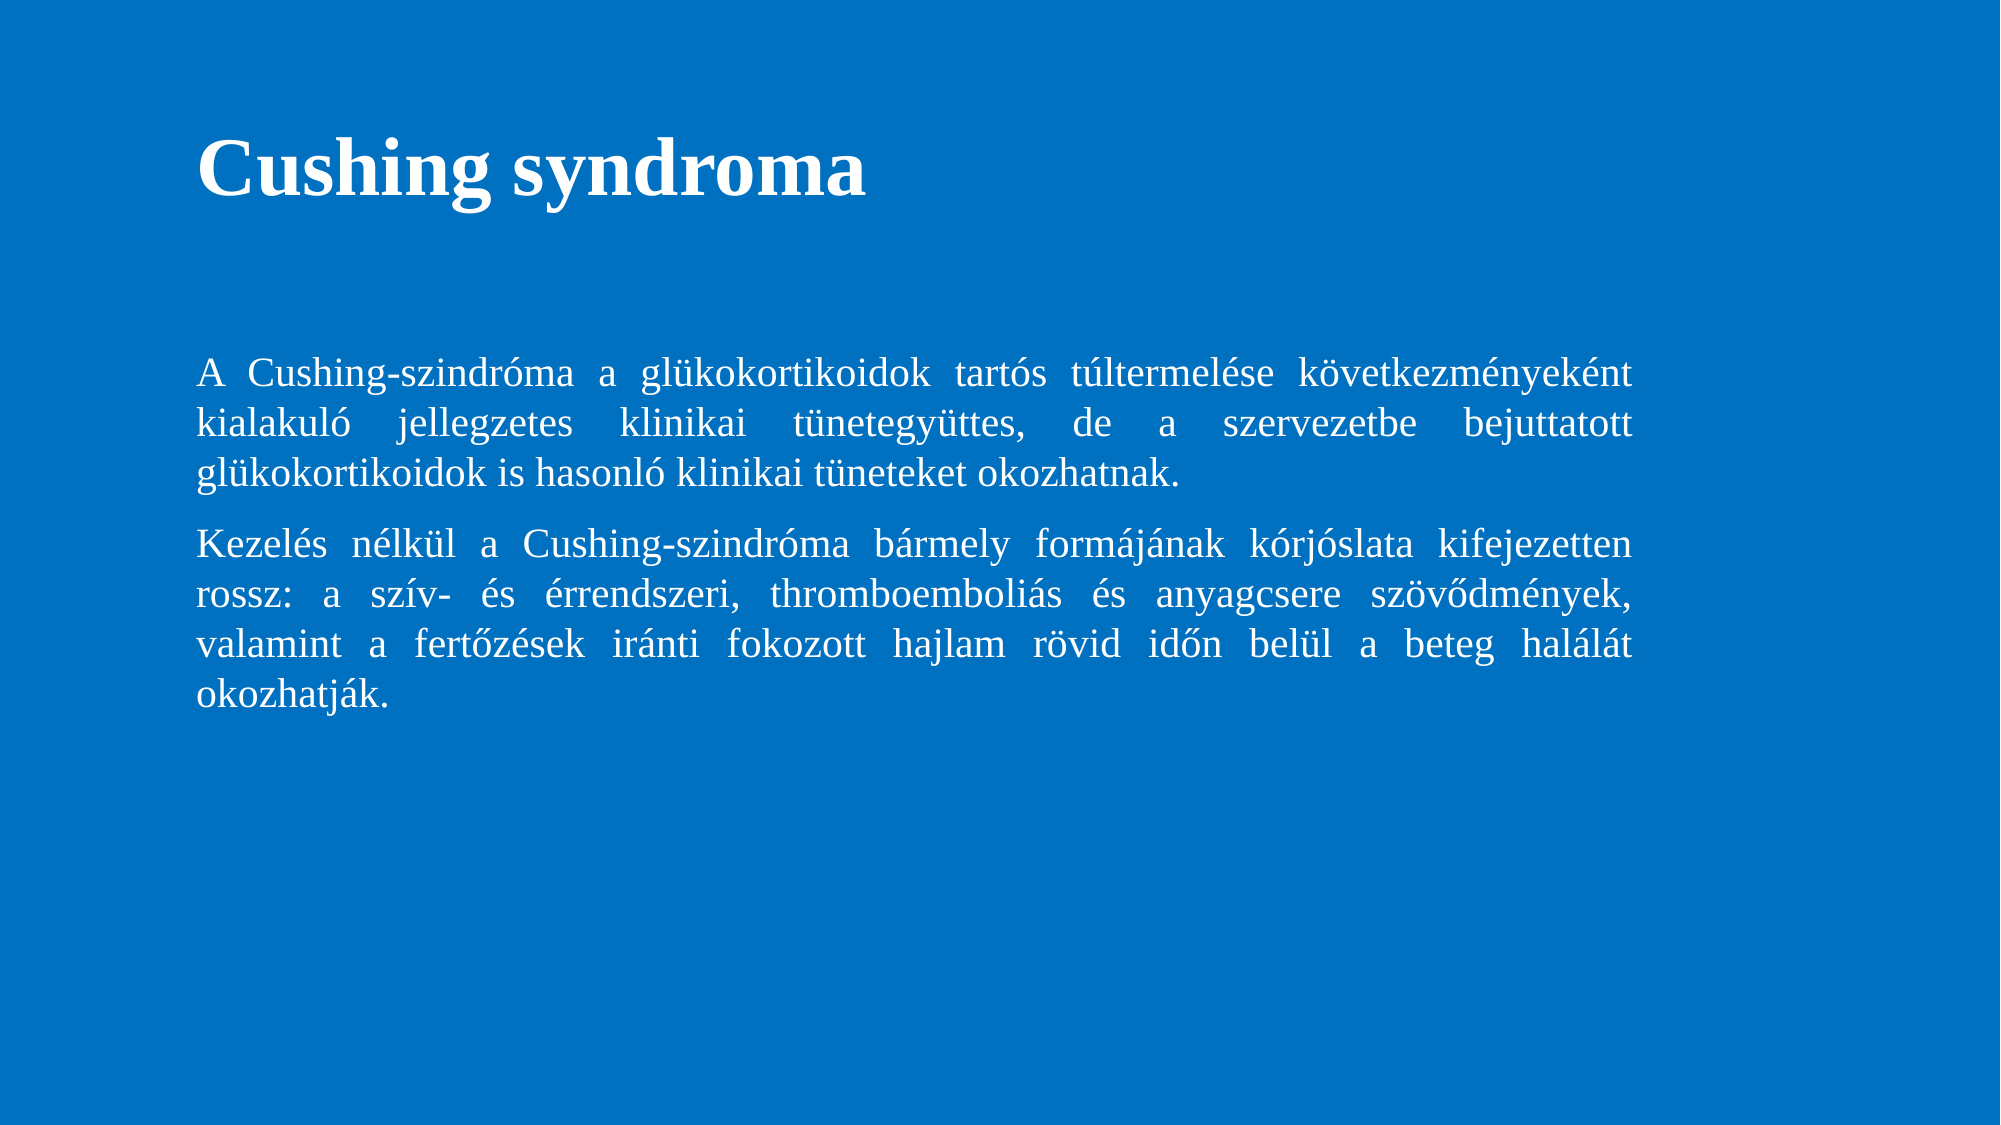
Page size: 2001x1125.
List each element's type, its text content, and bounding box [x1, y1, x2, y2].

title Cushing syndroma [181, 79, 1531, 245]
list A Cushing-szindróma a glükokortikoidok tartós túltermelése következményeként kialakuló jellegzetes klinikai tünetegyüttes, de a szervezetbe bejuttatott glükokortikoidok is hasonló klinikai tüneteket okozhatnak. Kezelés nélkül a Cushing-szindróma bármely formájának kórjóslata kifejezetten rossz: a szív- és érrendszeri, thromboemboliás és anyagcsere szövődmények, valamint a fertőzések iránti fokozott hajlam rövid időn belül a beteg halálát okozhatják. [181, 336, 1649, 1025]
